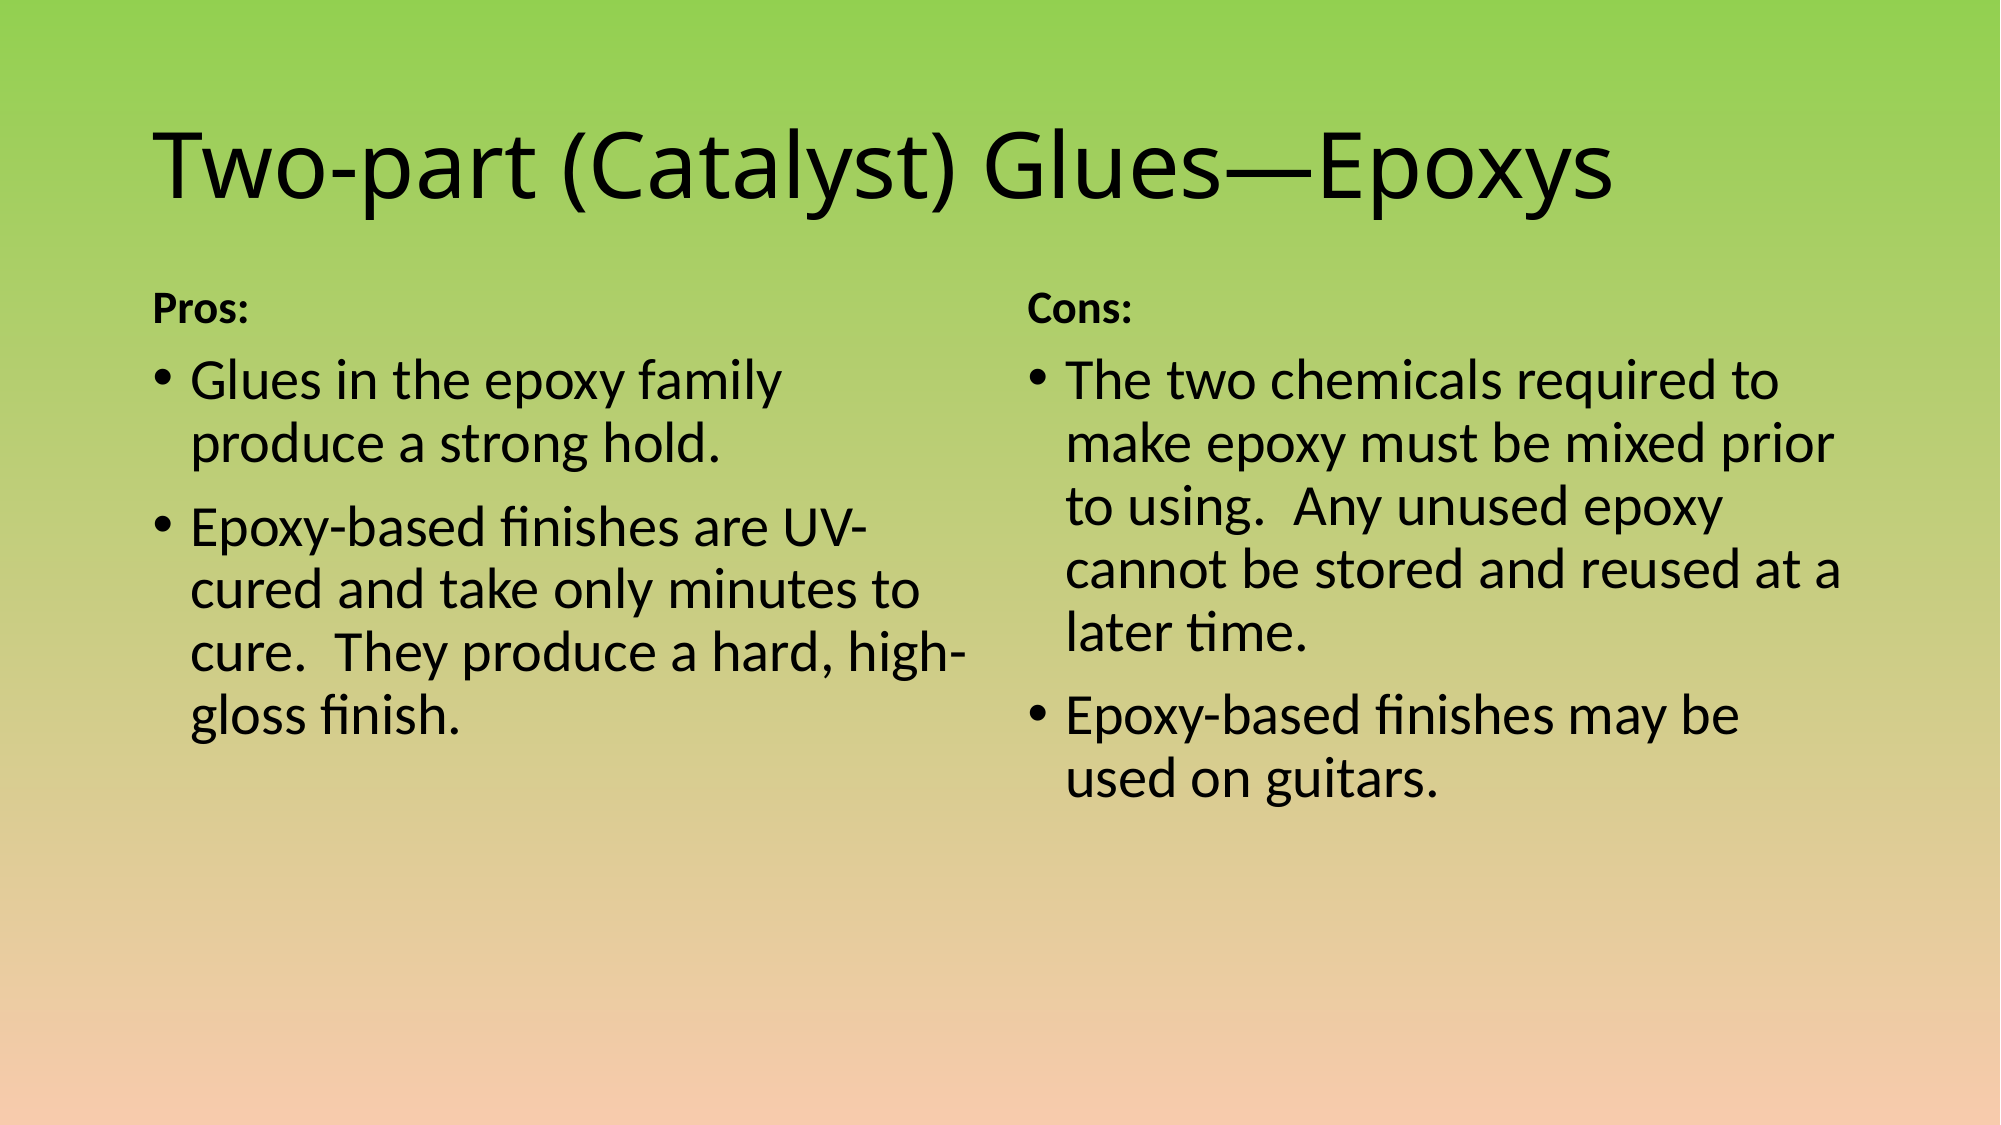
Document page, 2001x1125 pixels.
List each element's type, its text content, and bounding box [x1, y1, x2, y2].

list Cons: [1012, 275, 1863, 341]
list Pros: [137, 275, 984, 341]
list Glues in the epoxy family produce a strong hold. Epoxy-based finishes are UV-cured and take only minutes to cure. They produce a hard, high-gloss finish. [137, 341, 984, 1016]
title Two-part (Catalyst) Glues—Epoxys [137, 59, 1863, 278]
list The two chemicals required to make epoxy must be mixed prior to using. Any unused epoxy cannot be stored and reused at a later time. Epoxy-based finishes may be used on guitars. [1012, 341, 1863, 1016]
